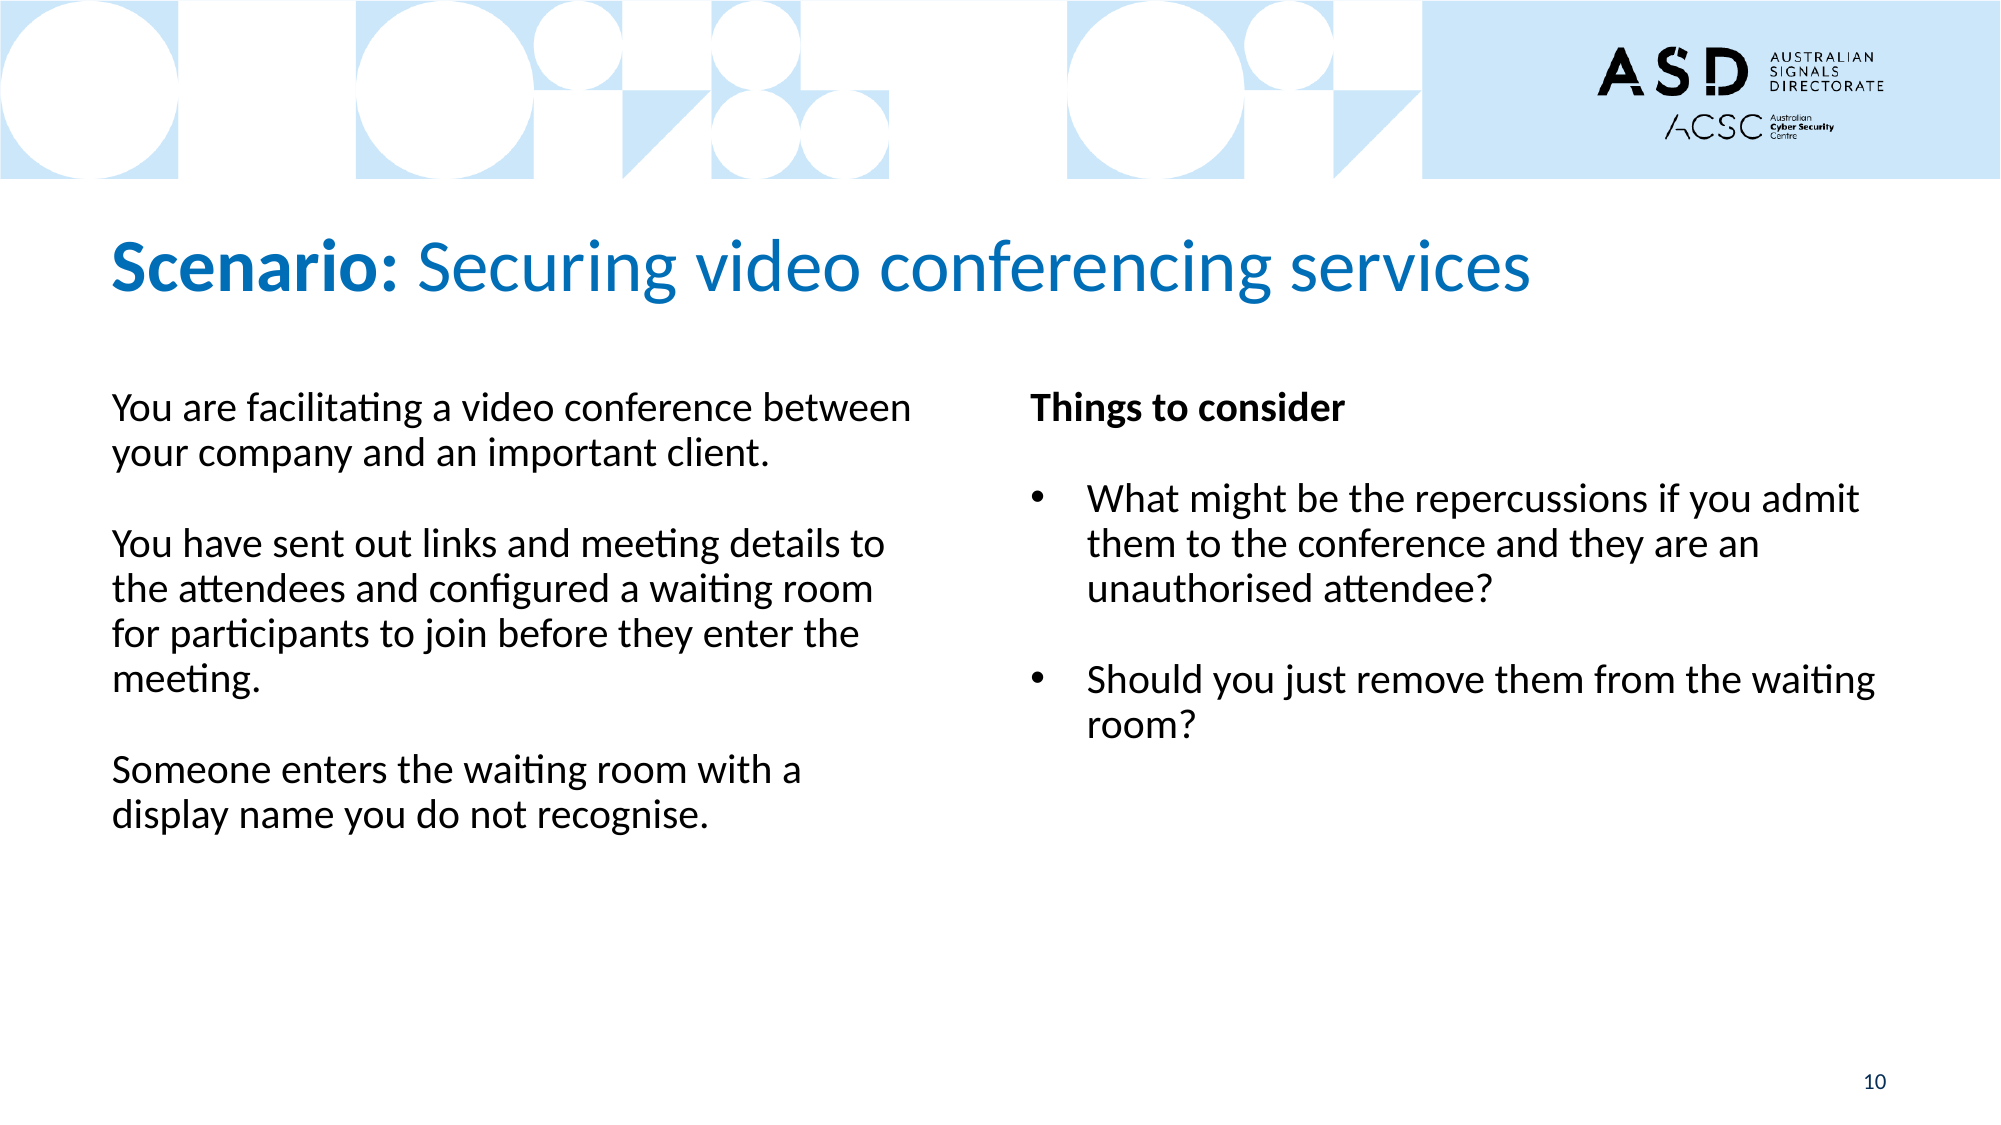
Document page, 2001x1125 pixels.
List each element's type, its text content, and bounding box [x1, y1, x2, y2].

list You are facilitating a video conference between your company and an important client. You have sent out links and meeting details to the attendees and configured a waiting room for participants to join before they enter the meeting. Someone enters the waiting room with a display name you do not recognise. [96, 378, 940, 1007]
title Scenario: Securing video conferencing services [96, 207, 1902, 328]
slide_number 10 [1799, 1050, 1902, 1111]
picture [0, 0, 2001, 179]
list Things to consider What might be the repercussions if you admit them to the conference and they are an unauthorised attendee? Should you just remove them from the waiting room? [1015, 378, 1902, 1007]
